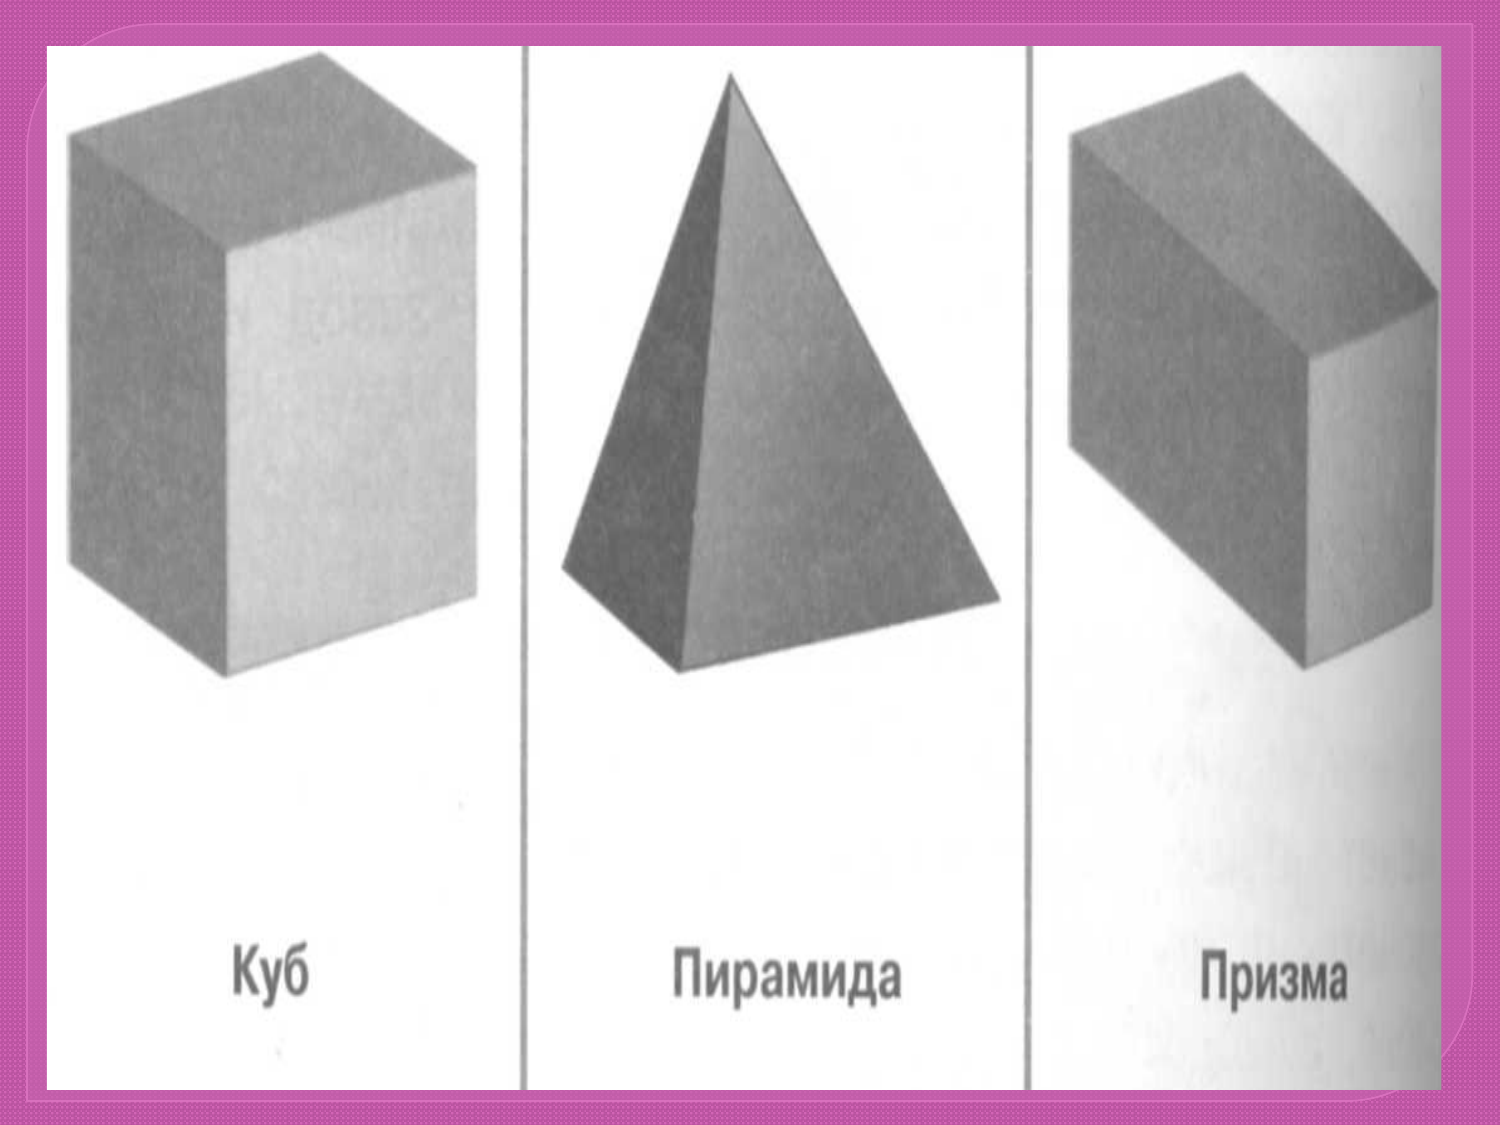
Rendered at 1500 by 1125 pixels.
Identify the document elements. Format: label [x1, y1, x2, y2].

list [46, 46, 1442, 1091]
